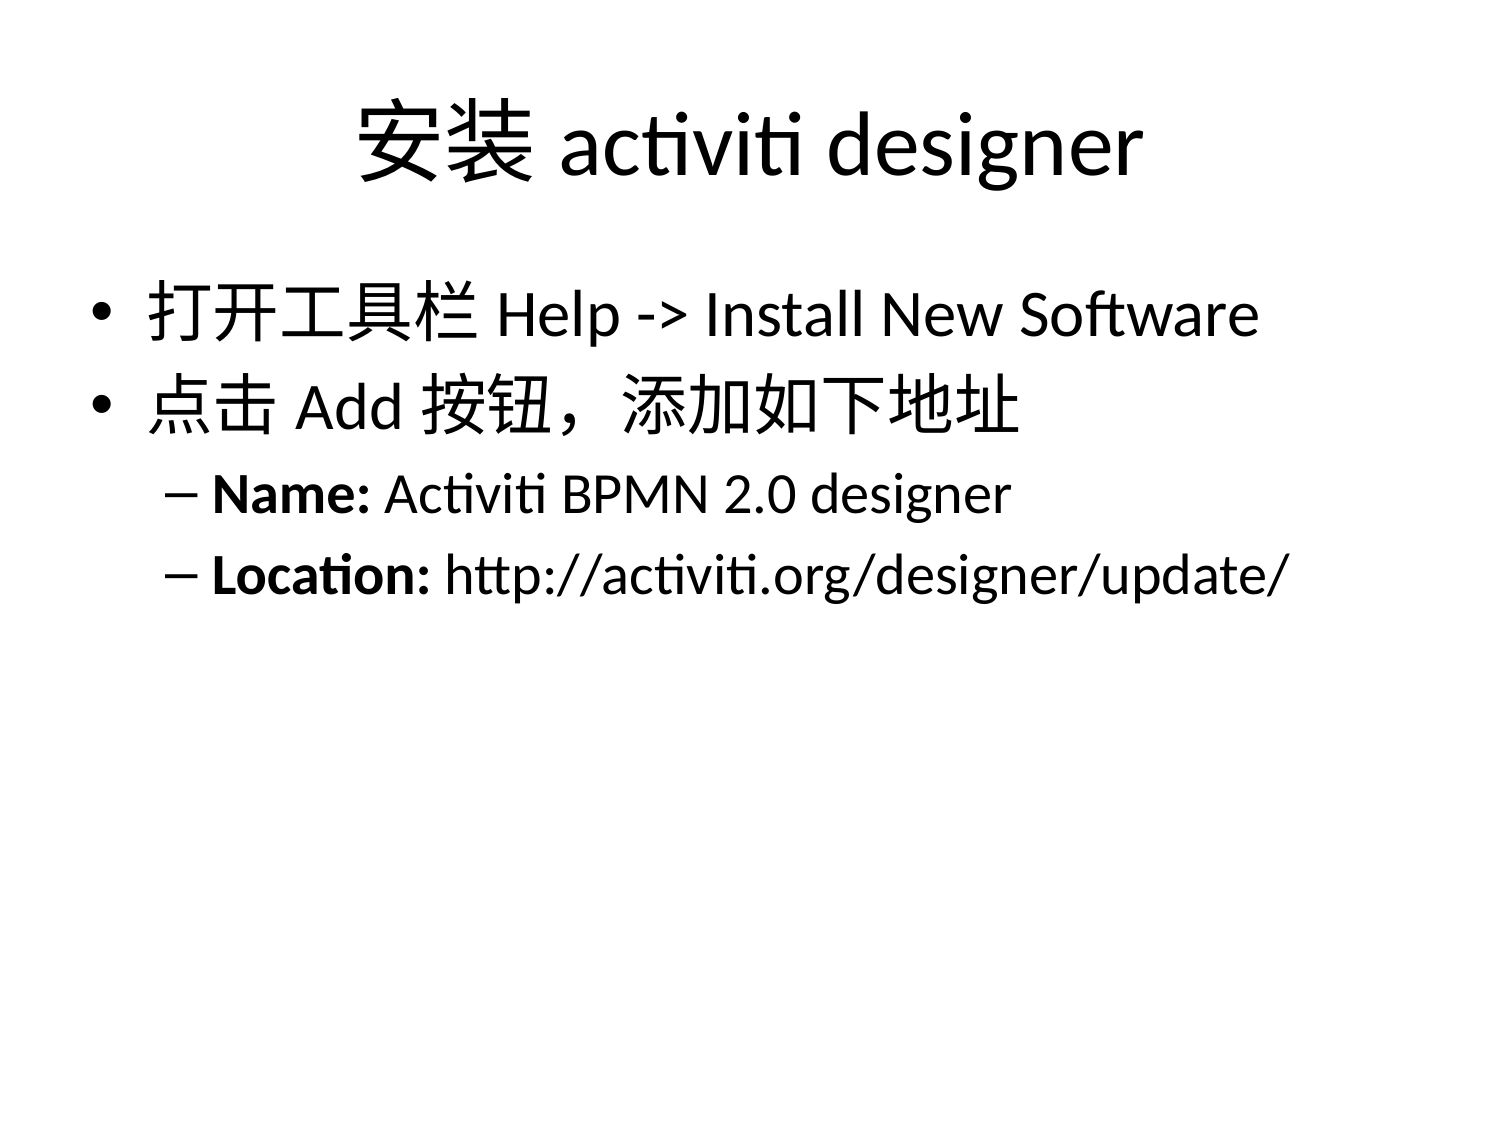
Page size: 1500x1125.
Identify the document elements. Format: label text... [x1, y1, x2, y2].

title 安装activiti designer [75, 45, 1425, 233]
list 打开工具栏Help -> Install New Software 点击Add按钮，添加如下地址 Name: Activiti BPMN 2.0 designer Location: http://activiti.org/designer/update/ [75, 262, 1425, 1005]
